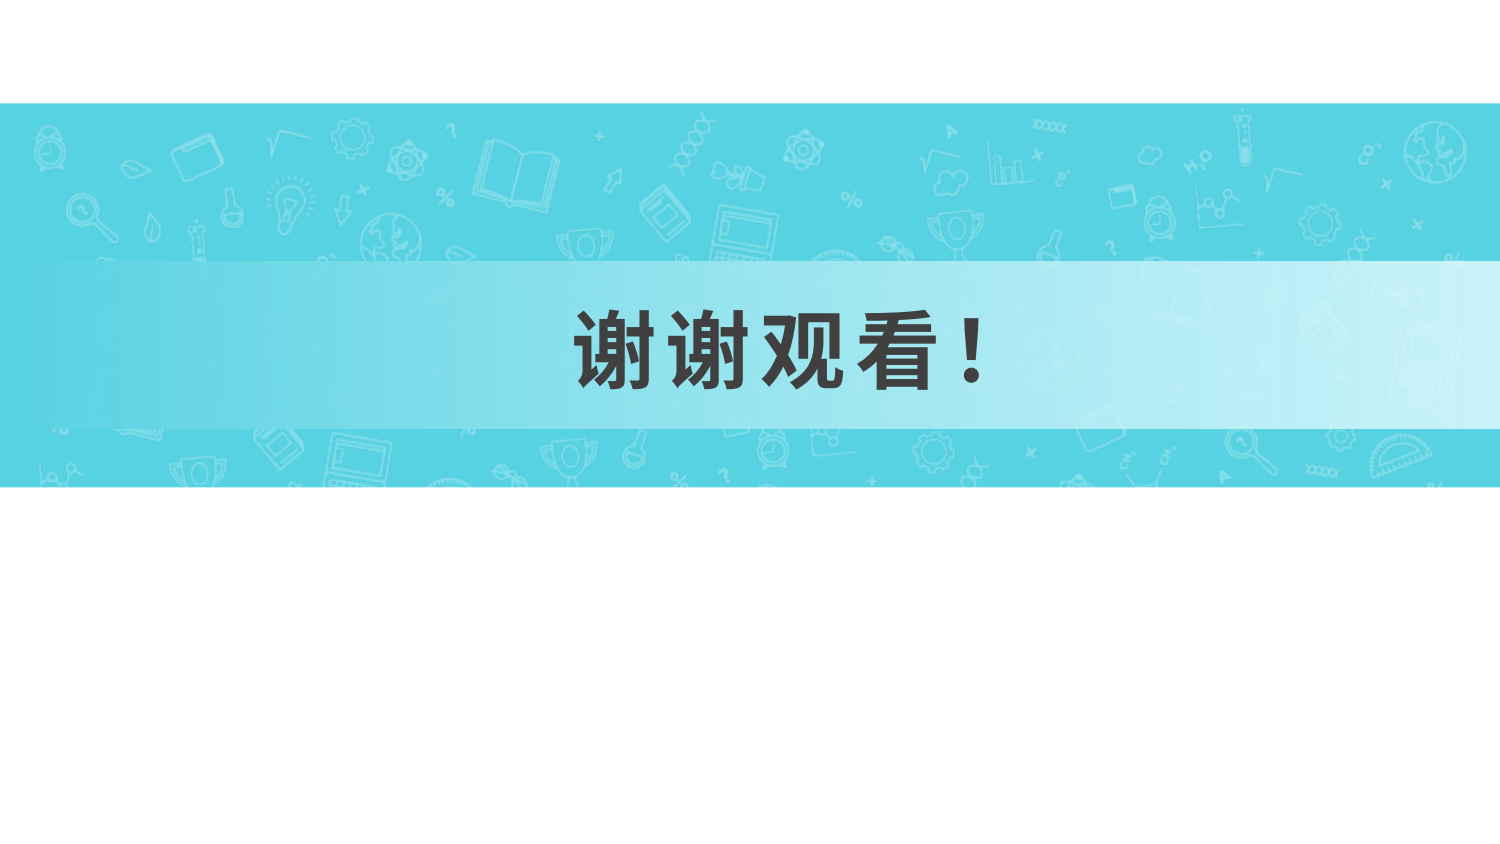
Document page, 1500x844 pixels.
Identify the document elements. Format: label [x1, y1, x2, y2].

picture [34, 429, 1467, 488]
picture [34, 103, 1467, 261]
